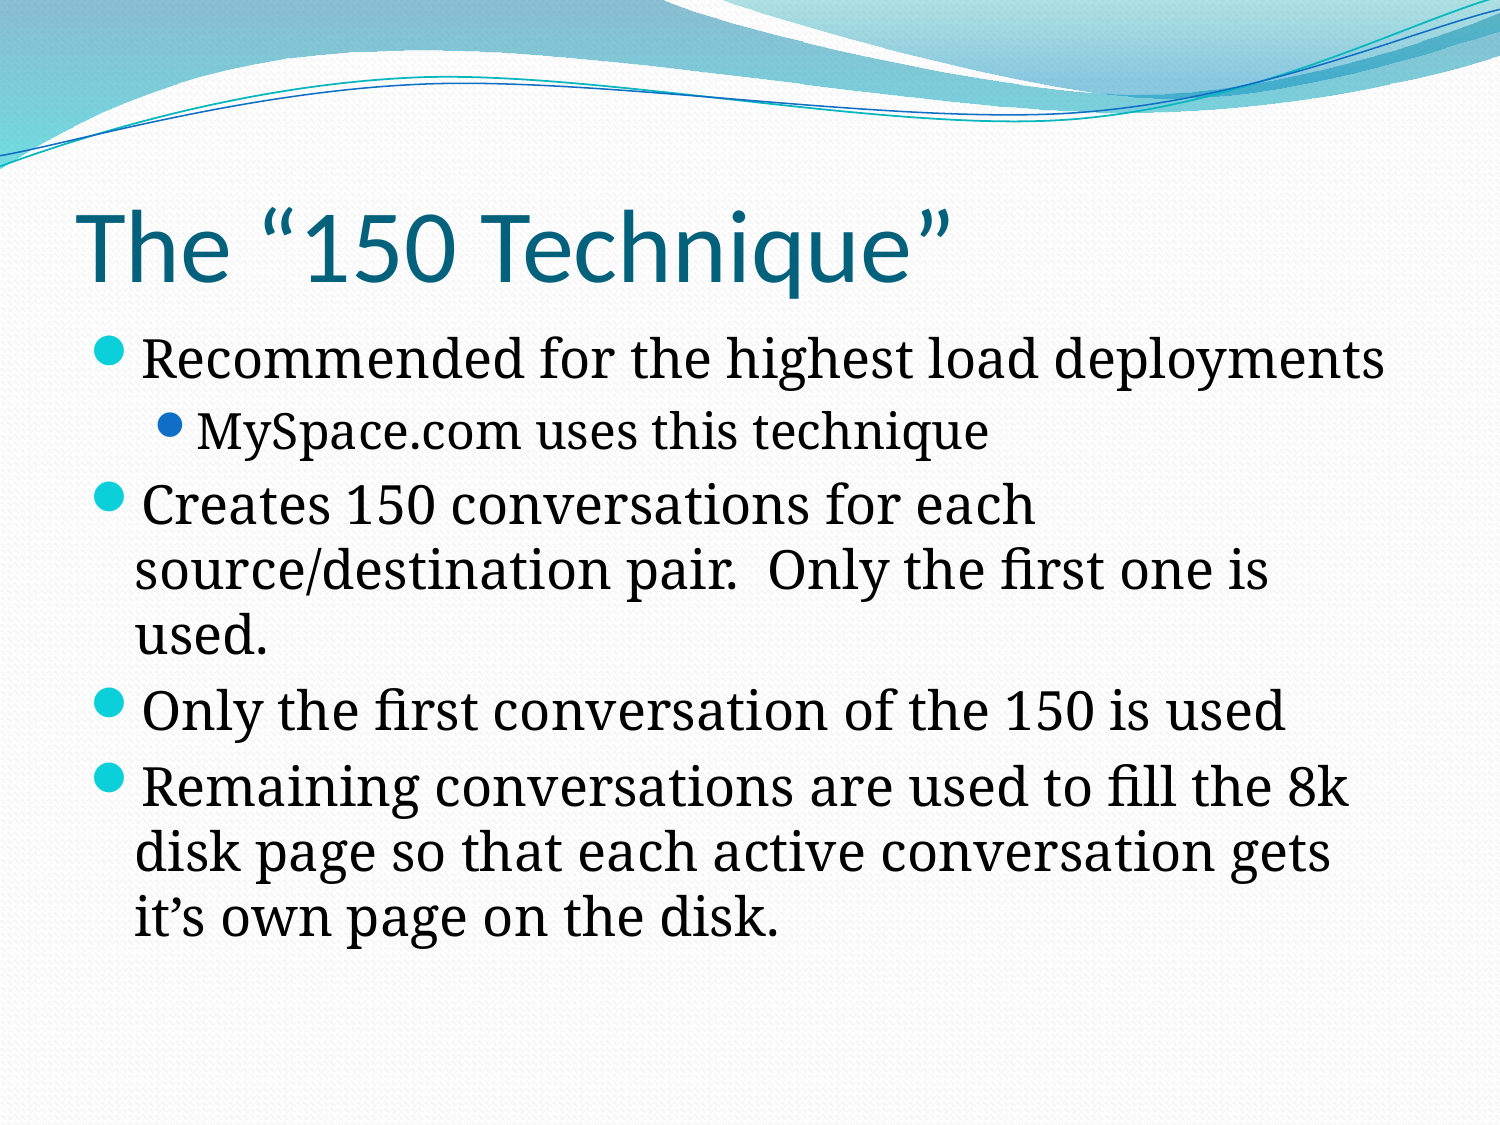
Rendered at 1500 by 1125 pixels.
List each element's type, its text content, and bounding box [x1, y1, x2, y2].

title The “150 Technique” [75, 115, 1425, 303]
list Recommended for the highest load deployments MySpace.com uses this technique Creates 150 conversations for each source/destination pair. Only the first one is used. Only the first conversation of the 150 is used Remaining conversations are used to fill the 8k disk page so that each active conversation gets it’s own page on the disk. [75, 317, 1425, 1038]
